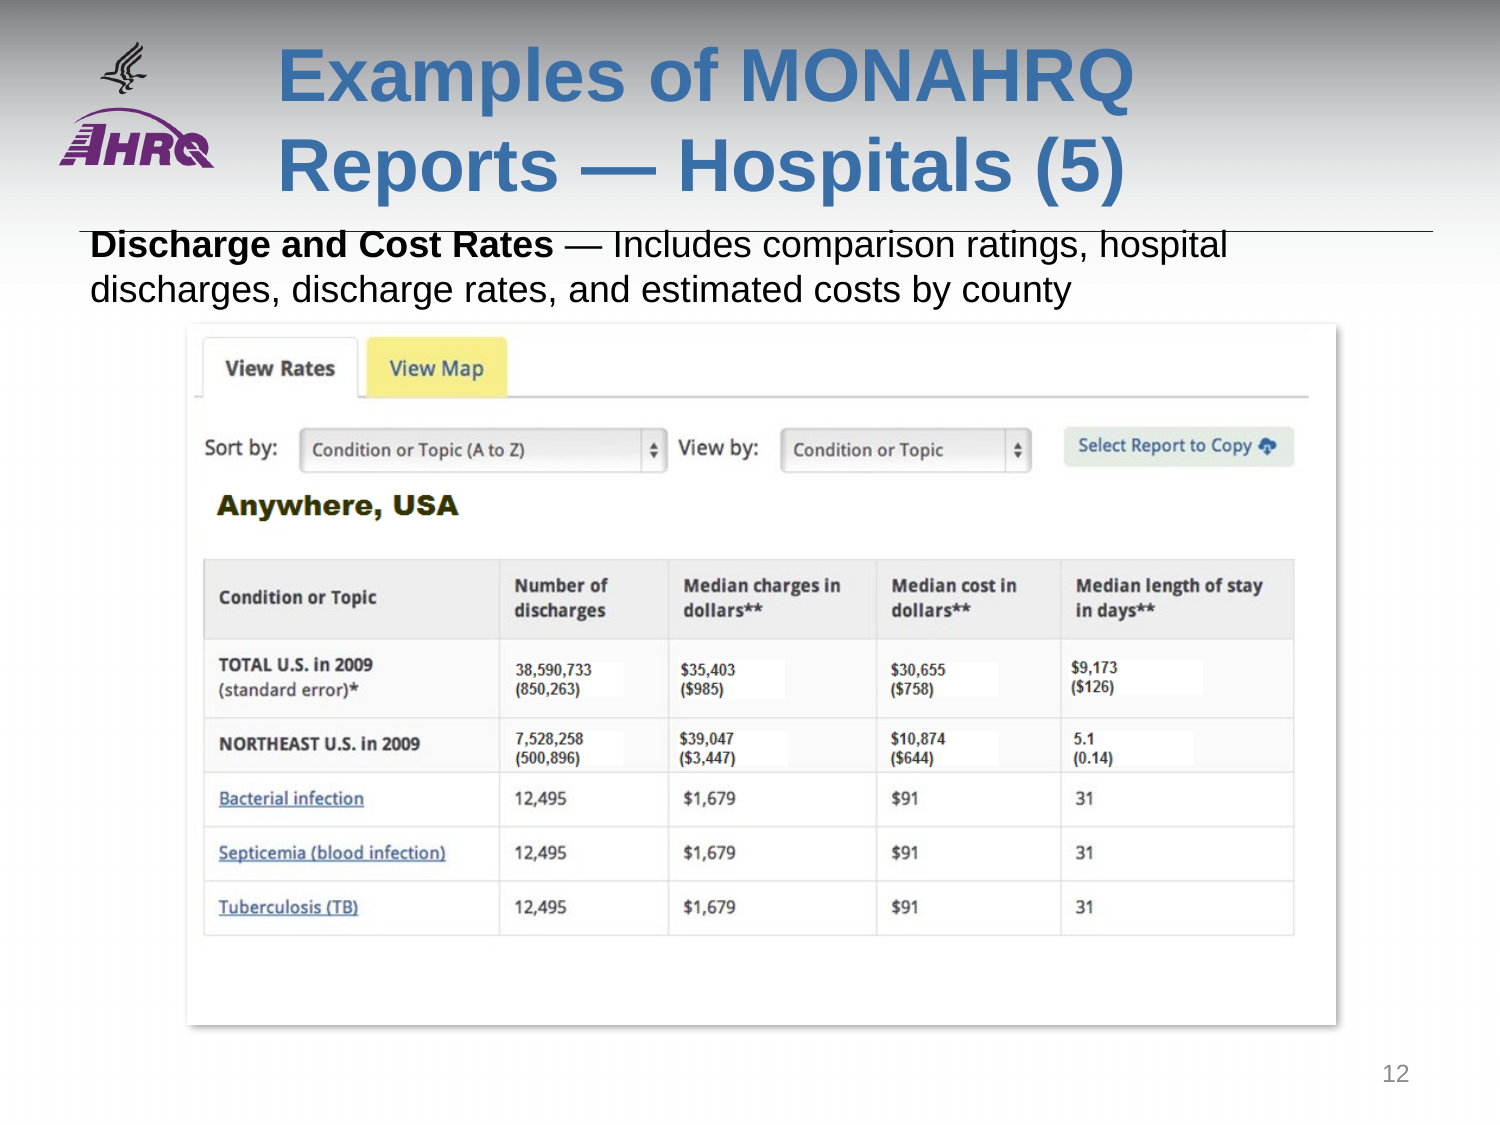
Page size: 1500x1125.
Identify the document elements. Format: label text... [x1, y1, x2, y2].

slide_number 12 [1074, 1042, 1425, 1103]
picture [0, 0, 1500, 1125]
list Discharge and Cost Rates — Includes comparison ratings, hospital discharges, discharge rates, and estimated costs by county [75, 212, 1425, 325]
title Examples of MONAHRQ Reports — Hospitals (5) [262, 45, 1425, 188]
